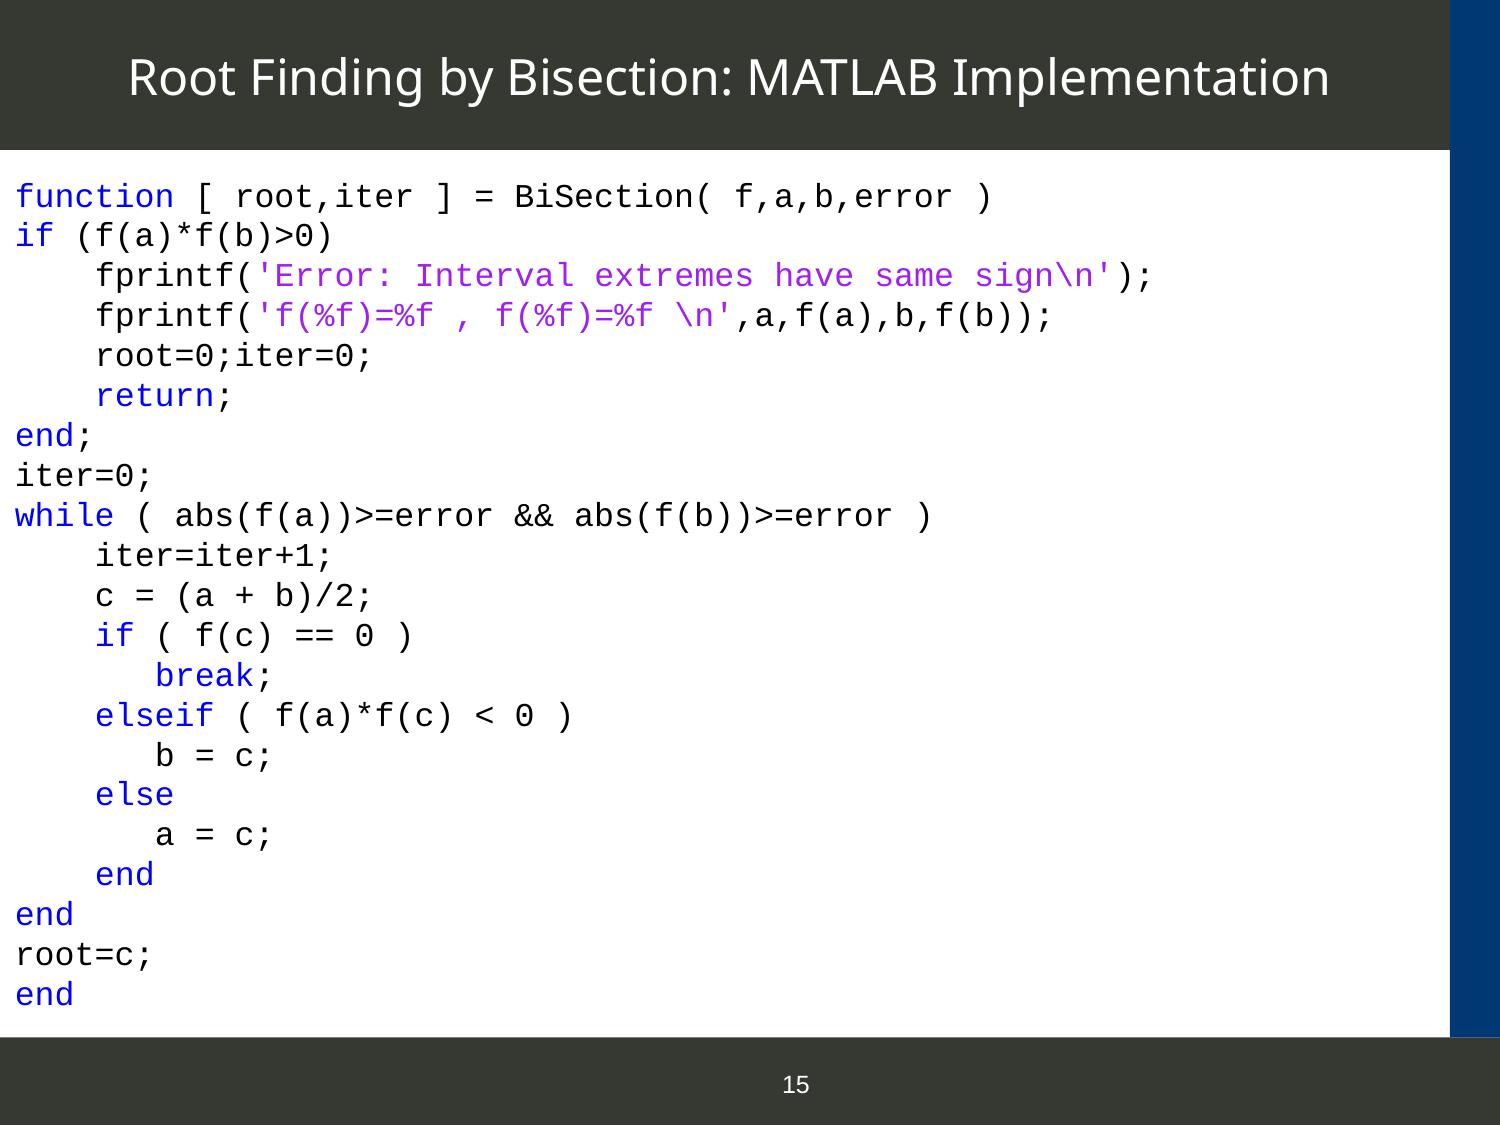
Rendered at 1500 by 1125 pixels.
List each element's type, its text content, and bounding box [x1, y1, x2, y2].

title Root Finding by Bisection: MATLAB Implementation [112, 37, 1451, 138]
text_box function [ root,iter ] = BiSection( f,a,b,error ) if (f(a)*f(b)>0) fprintf('Error: Interval extremes have same sign\n'); fprintf('f(%f)=%f , f(%f)=%f \n',a,f(a),b,f(b)); root=0;iter=0; return; end; iter=0; while ( abs(f(a))>=error && abs(f(b))>=error ) iter=iter+1; c = (a + b)/2; if ( f(c) == 0 ) break; elseif ( f(a)*f(c) < 0 ) b = c; else a = c; end end root=c; end [0, 166, 1440, 1020]
